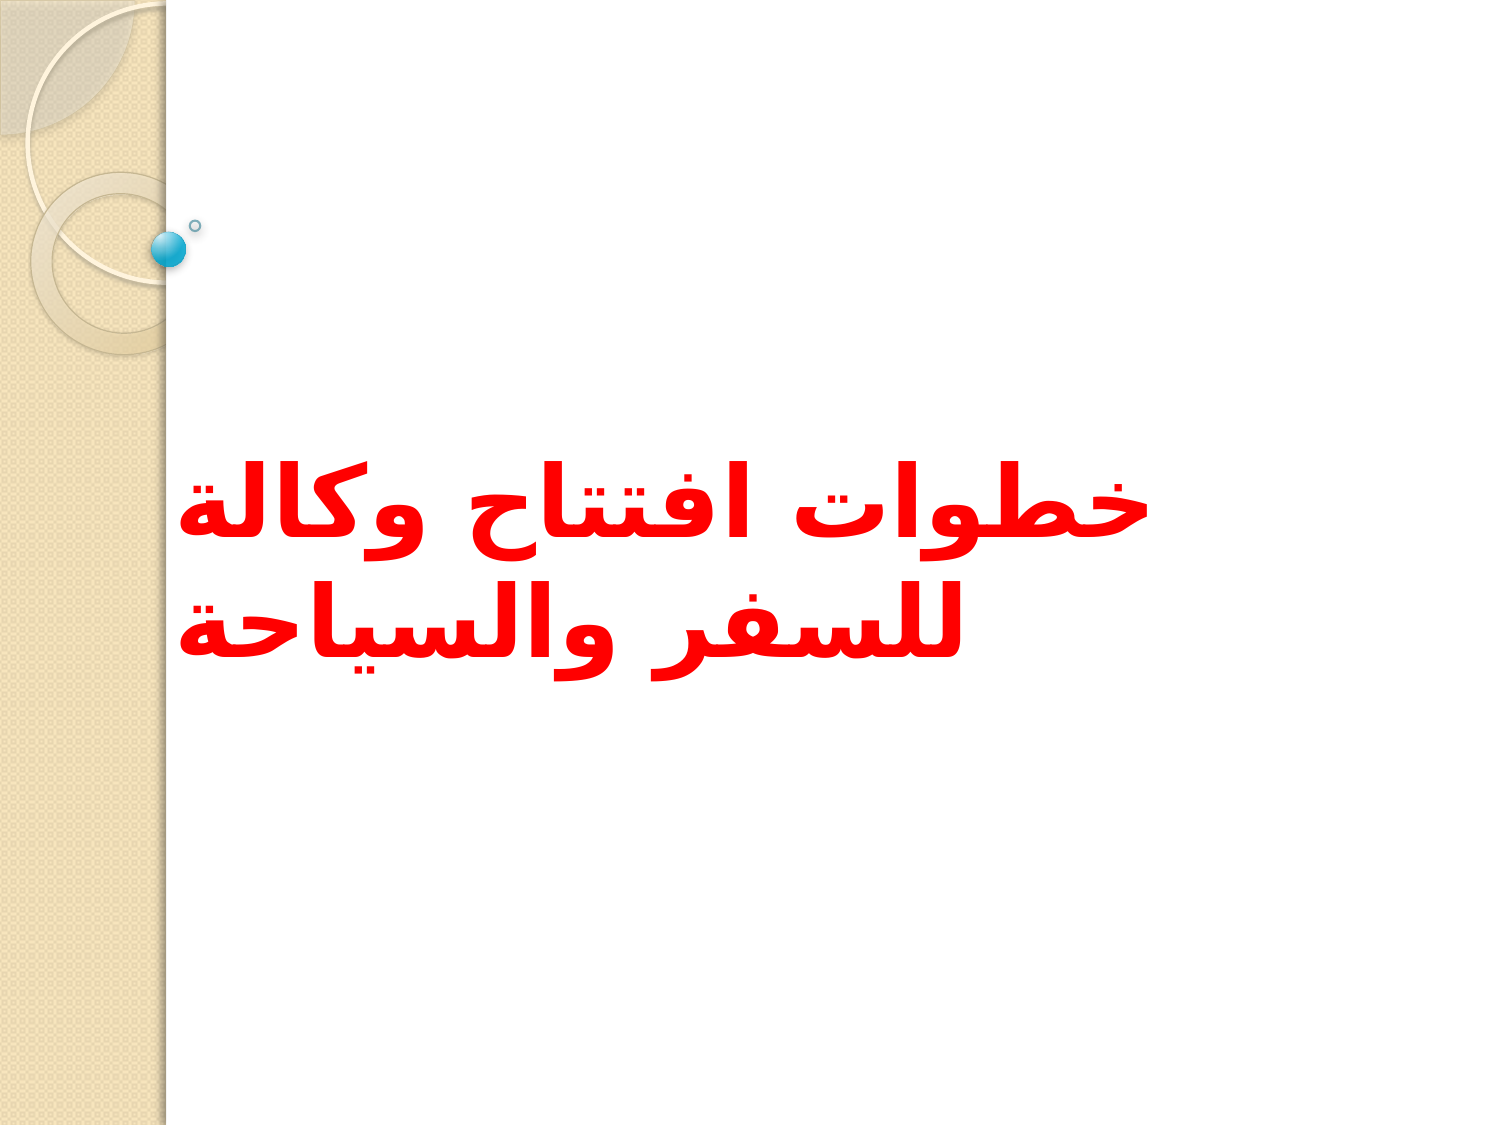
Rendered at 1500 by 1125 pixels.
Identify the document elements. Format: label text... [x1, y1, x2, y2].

subtitle خطوات افتتاح وكالة للسفر والسياحة [159, 172, 1341, 965]
